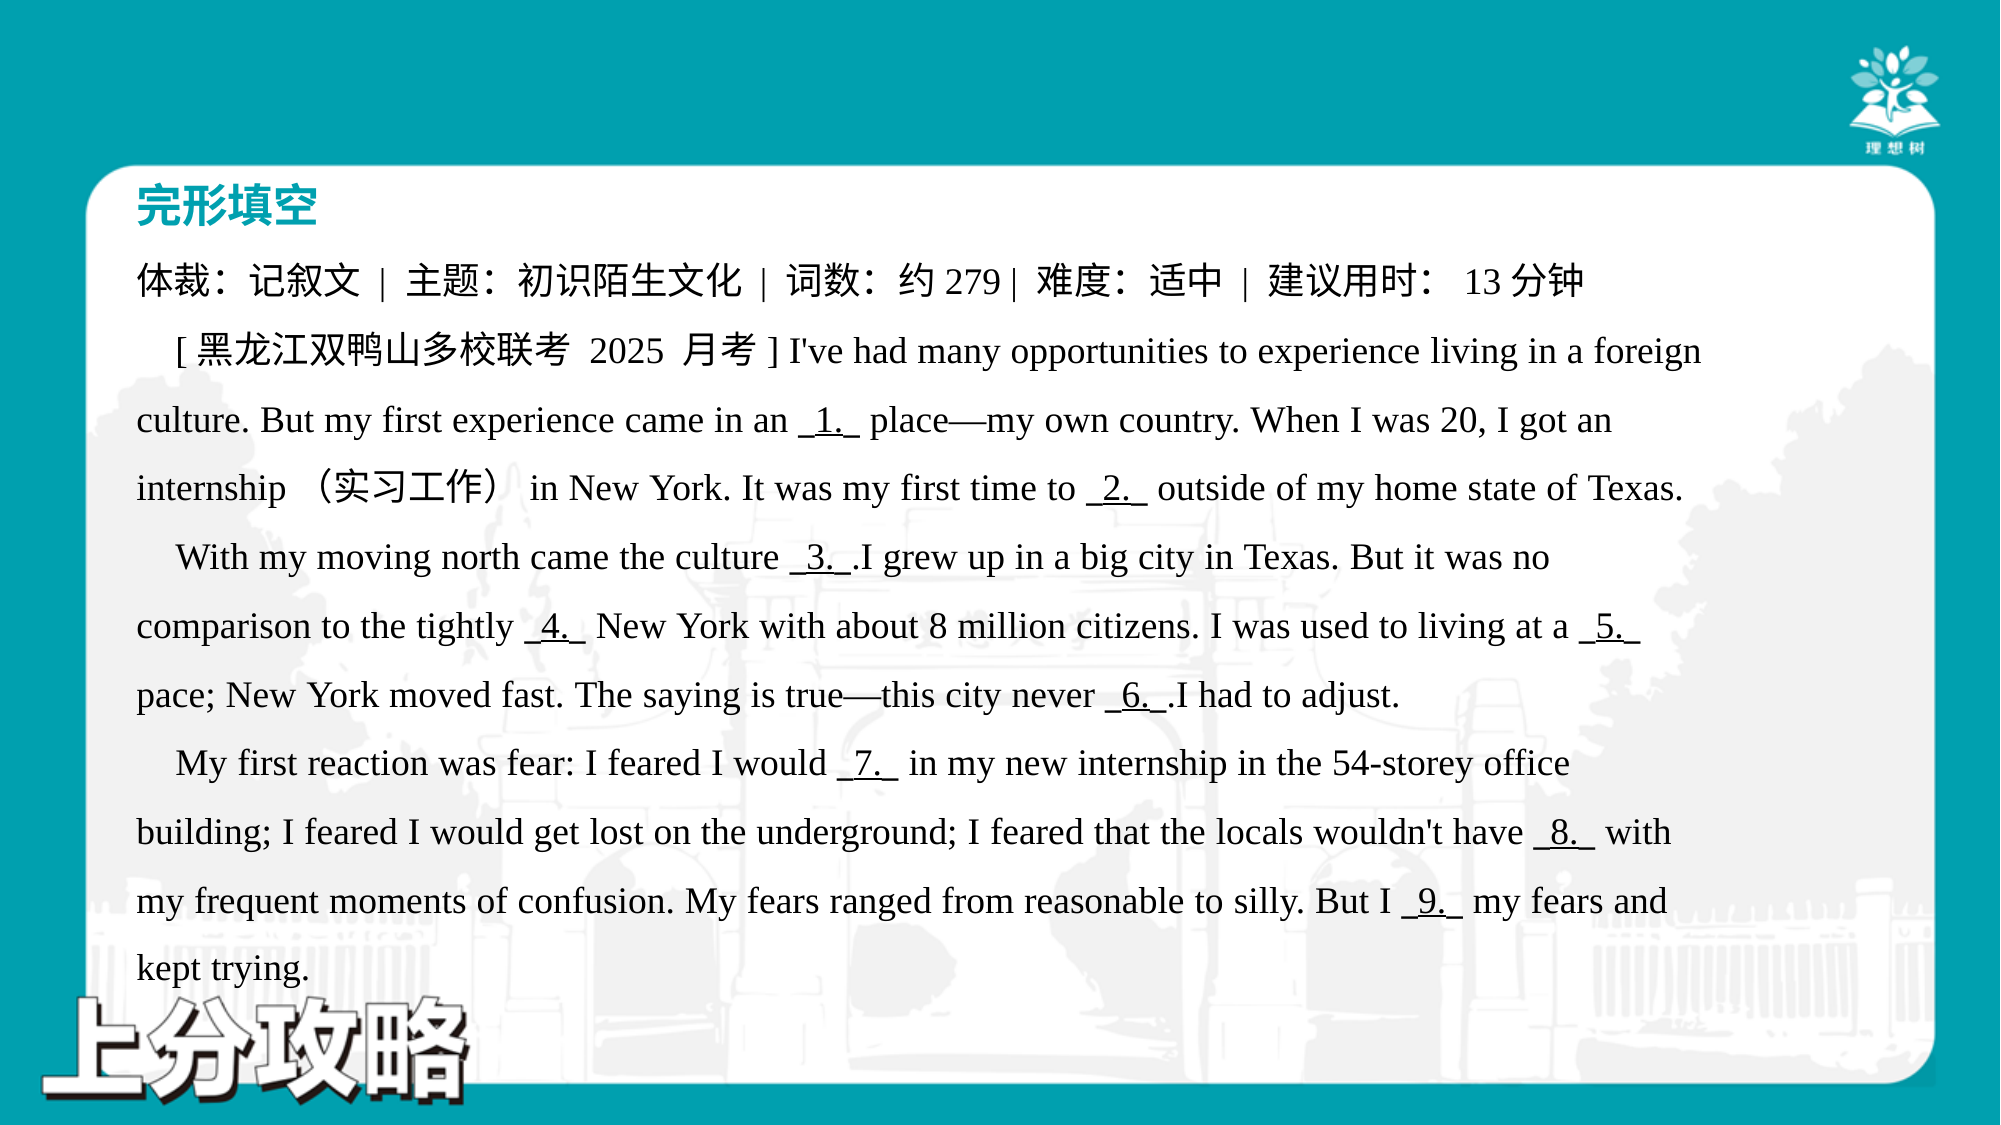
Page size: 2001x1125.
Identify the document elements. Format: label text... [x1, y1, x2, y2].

text_box 体裁：记叙文 | 主题：初识陌生文化 | 词数：约279 | 难度：适中 | 建议用时：13分钟 [黑龙江双鸭山多校联考 2025 月考] I've had many opportunities to experience living in a foreign culture. But my first experience came in an _1._ place—my own country. When I was 20, I got an internship（实习工作）in New York. It was my first time to _2._ outside of my home state of Texas. With my moving north came the culture _3._.I grew up in a big city in Texas. But it was no comparison to the tightly _4._ New York with about 8 million citizens. I was used to living at a _5._ pace; New York moved fast. The saying is true—this city never _6._.I had to adjust. My first reaction was fear: I feared I would _7._ in my new internship in the 54-storey office building; I feared I would get lost on the underground; I feared that the locals wouldn't have _8._ with my frequent moments of confusion. My fears ranged from reasonable to silly. But I _9._ my fears and kept trying.#4 [136, 233, 1865, 980]
text_box 完形填空 [136, 176, 1865, 232]
picture [0, 0, 2000, 1125]
